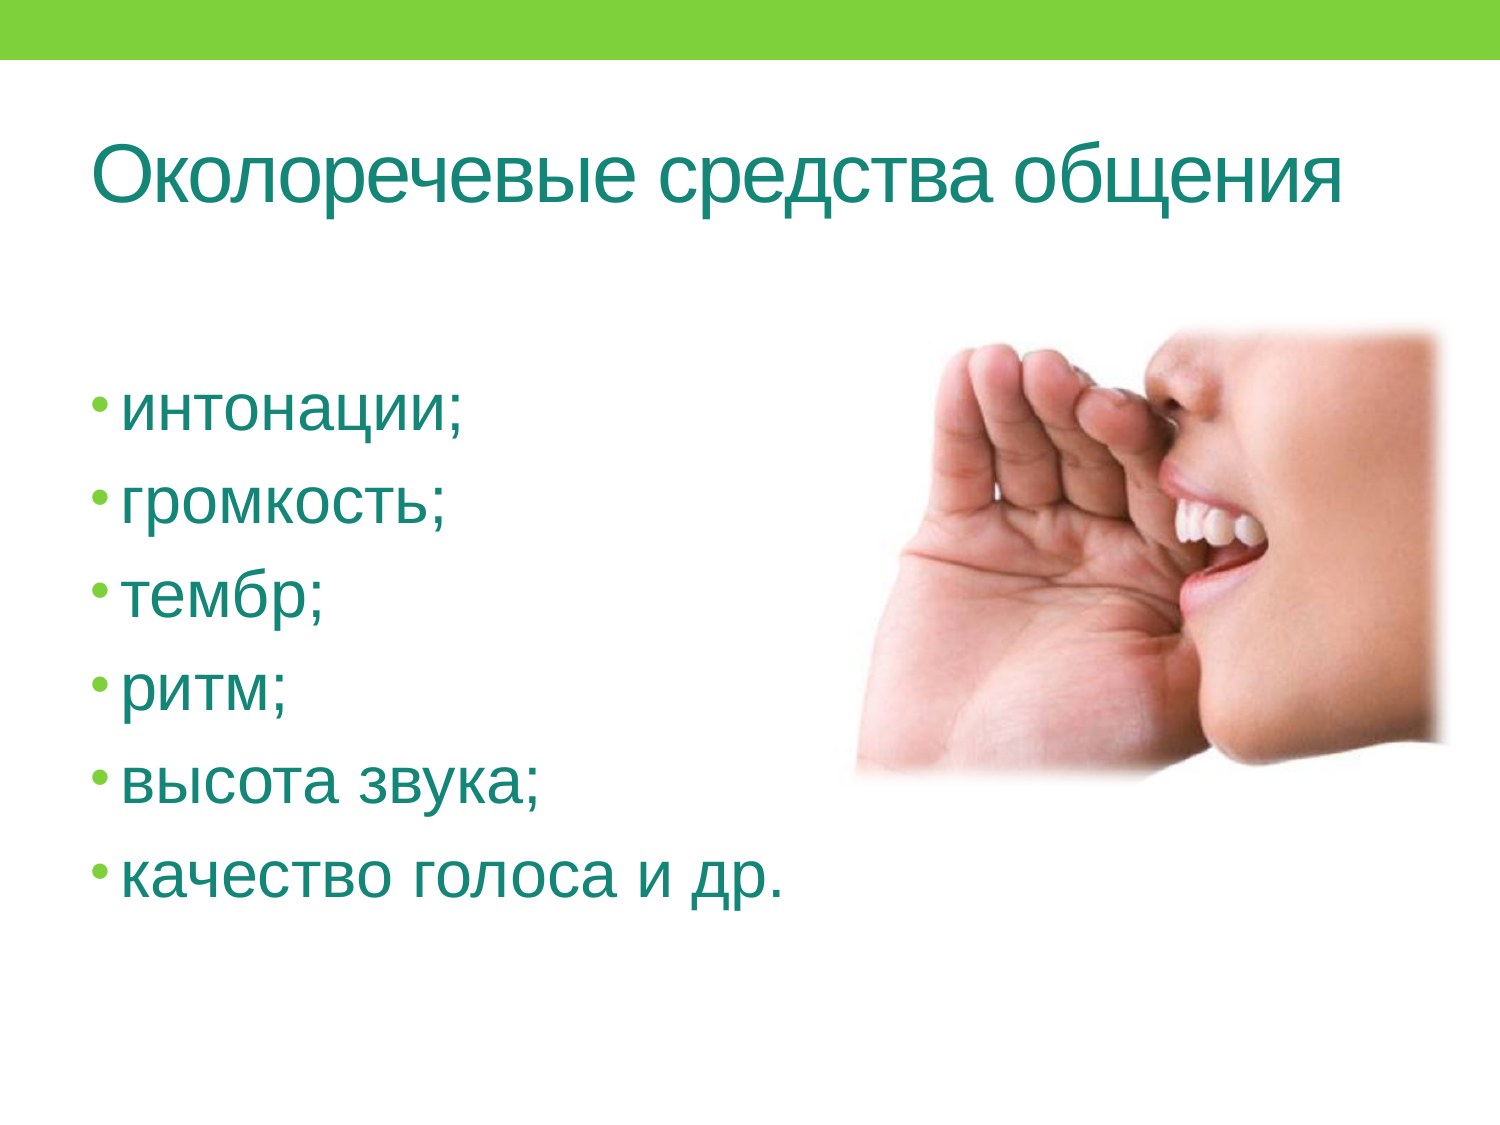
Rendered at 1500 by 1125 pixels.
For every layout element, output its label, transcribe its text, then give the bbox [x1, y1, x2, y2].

list интонации; громкость; тембр; ритм; высота звука; качество голоса и др. [75, 262, 1425, 1063]
picture [689, 317, 1453, 788]
title Околоречевые средства общения [75, 87, 1425, 250]
